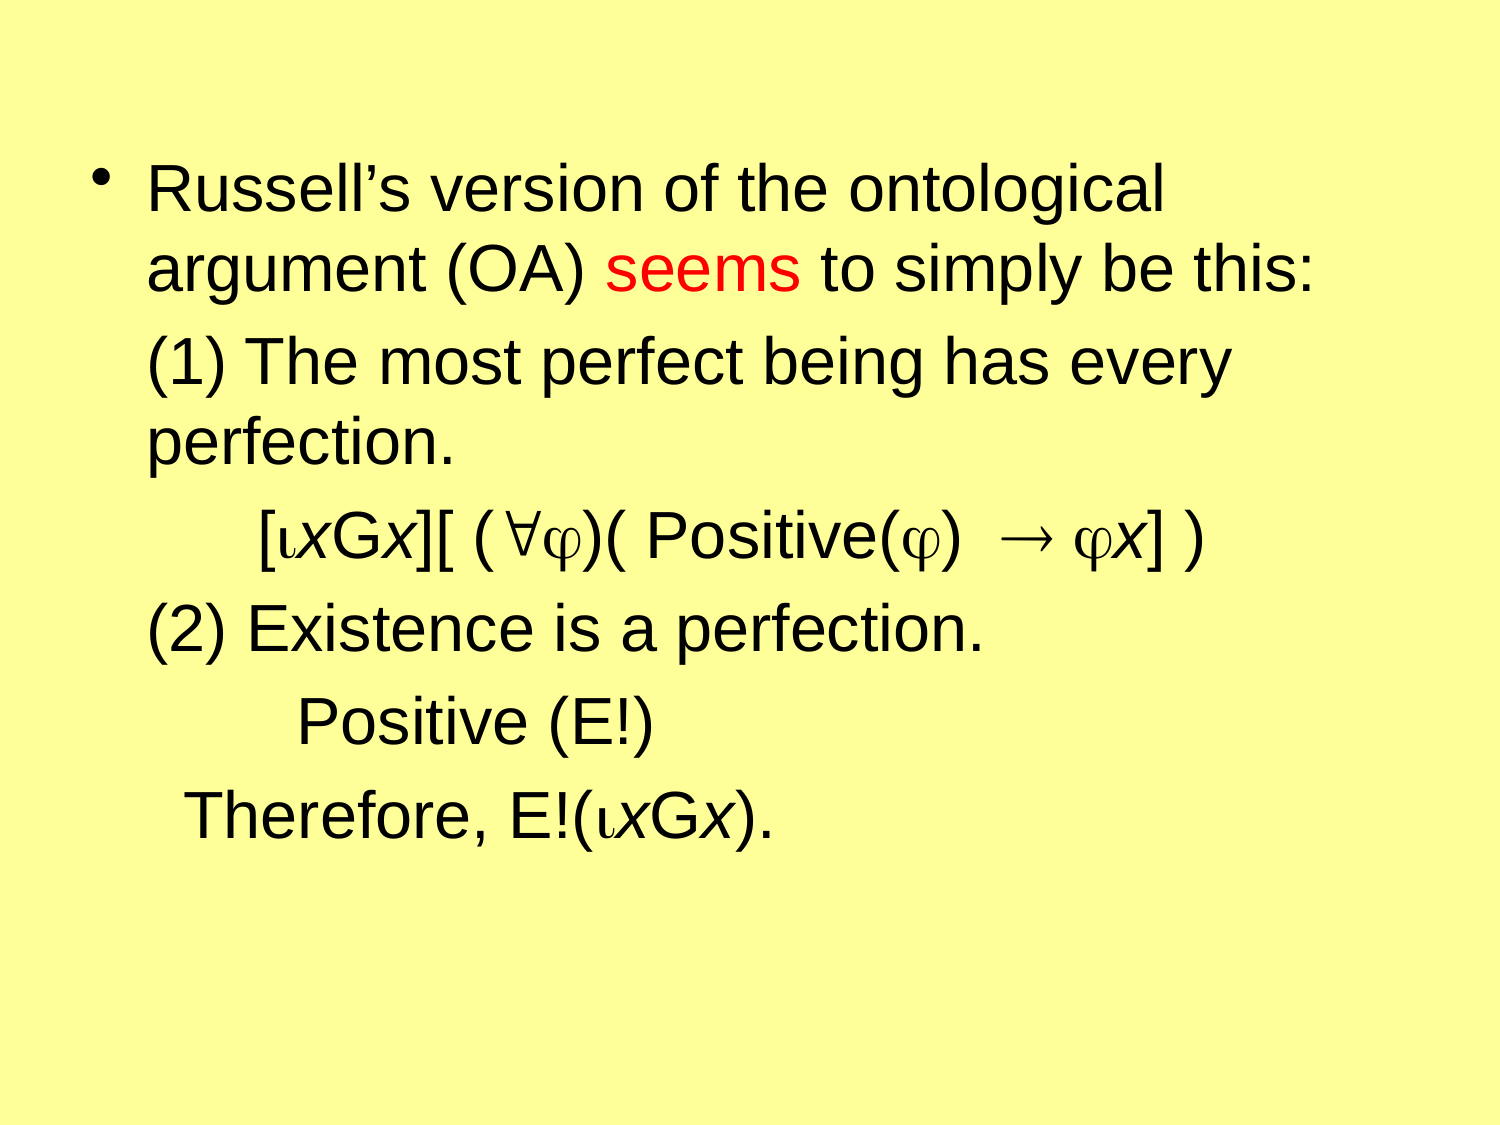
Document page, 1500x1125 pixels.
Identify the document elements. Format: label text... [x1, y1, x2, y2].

list Russell’s version of the ontological argument (OA) seems to simply be this: (1) The most perfect being has every perfection. [xGx][ ()( Positive()  x] ) (2) Existence is a perfection. Positive (E!) Therefore, E!(xGx). [75, 137, 1425, 1005]
